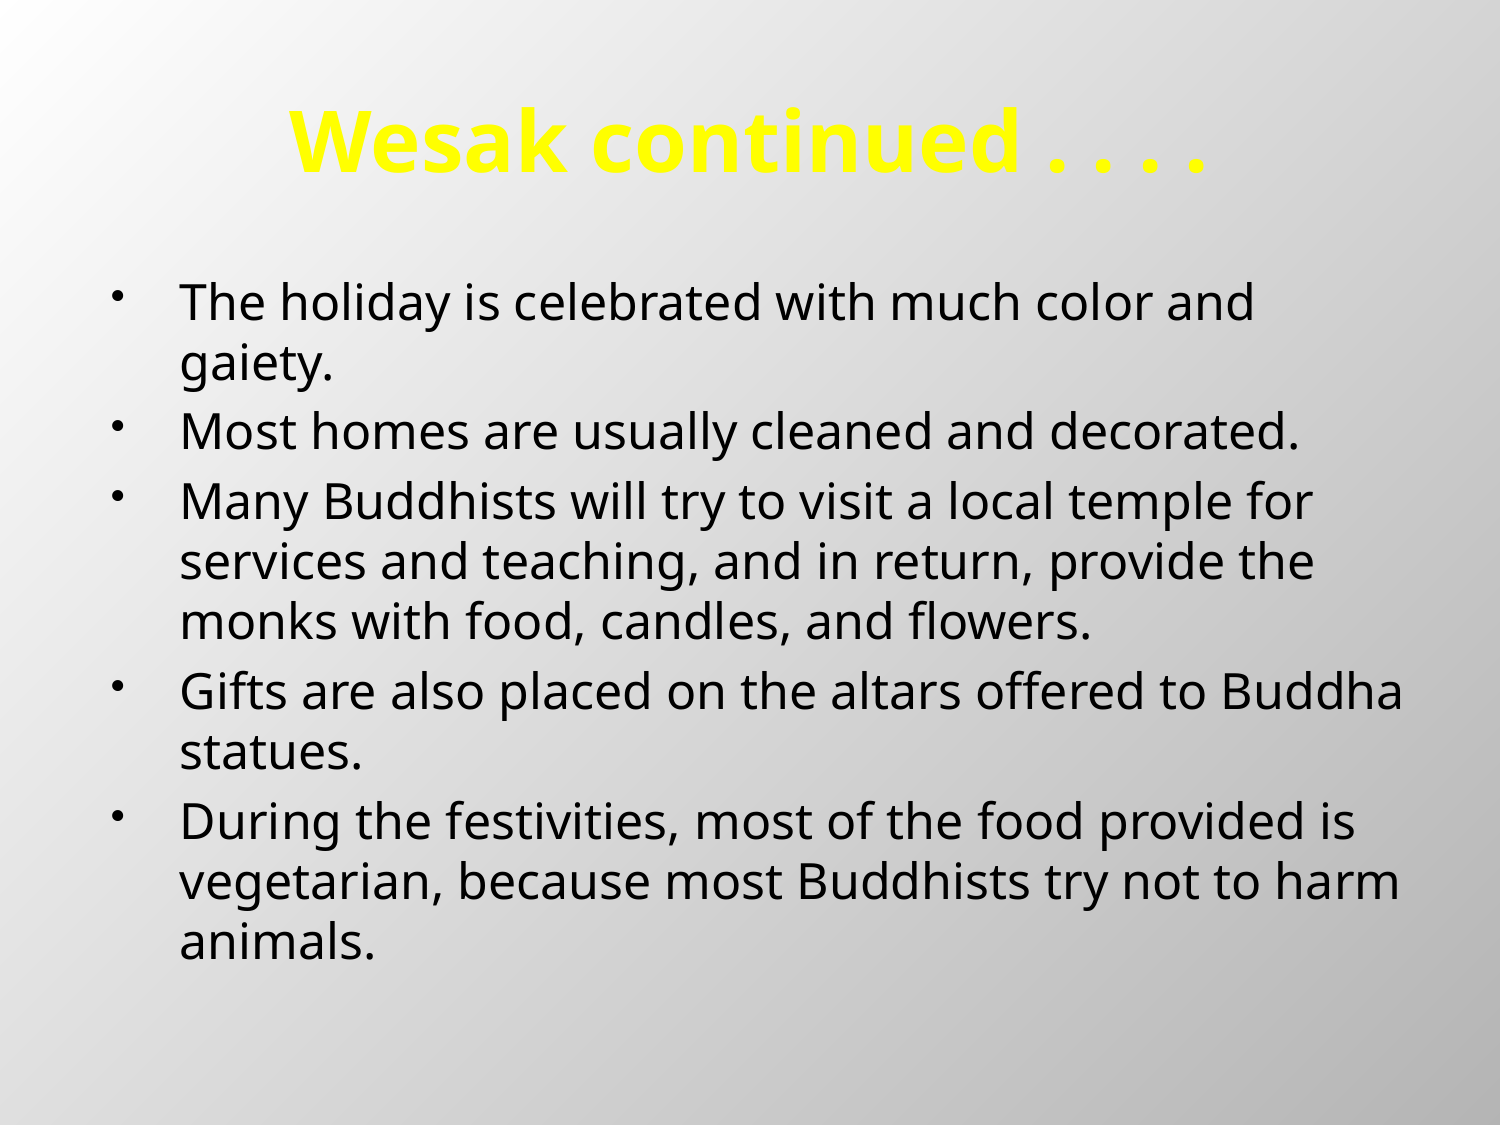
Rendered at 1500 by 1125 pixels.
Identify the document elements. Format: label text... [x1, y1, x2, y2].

title Wesak continued . . . . [75, 45, 1425, 233]
list The holiday is celebrated with much color and gaiety. Most homes are usually cleaned and decorated. Many Buddhists will try to visit a local temple for services and teaching, and in return, provide the monks with food, candles, and flowers. Gifts are also placed on the altars offered to Buddha statues. During the festivities, most of the food provided is vegetarian, because most Buddhists try not to harm animals. [75, 262, 1425, 1035]
